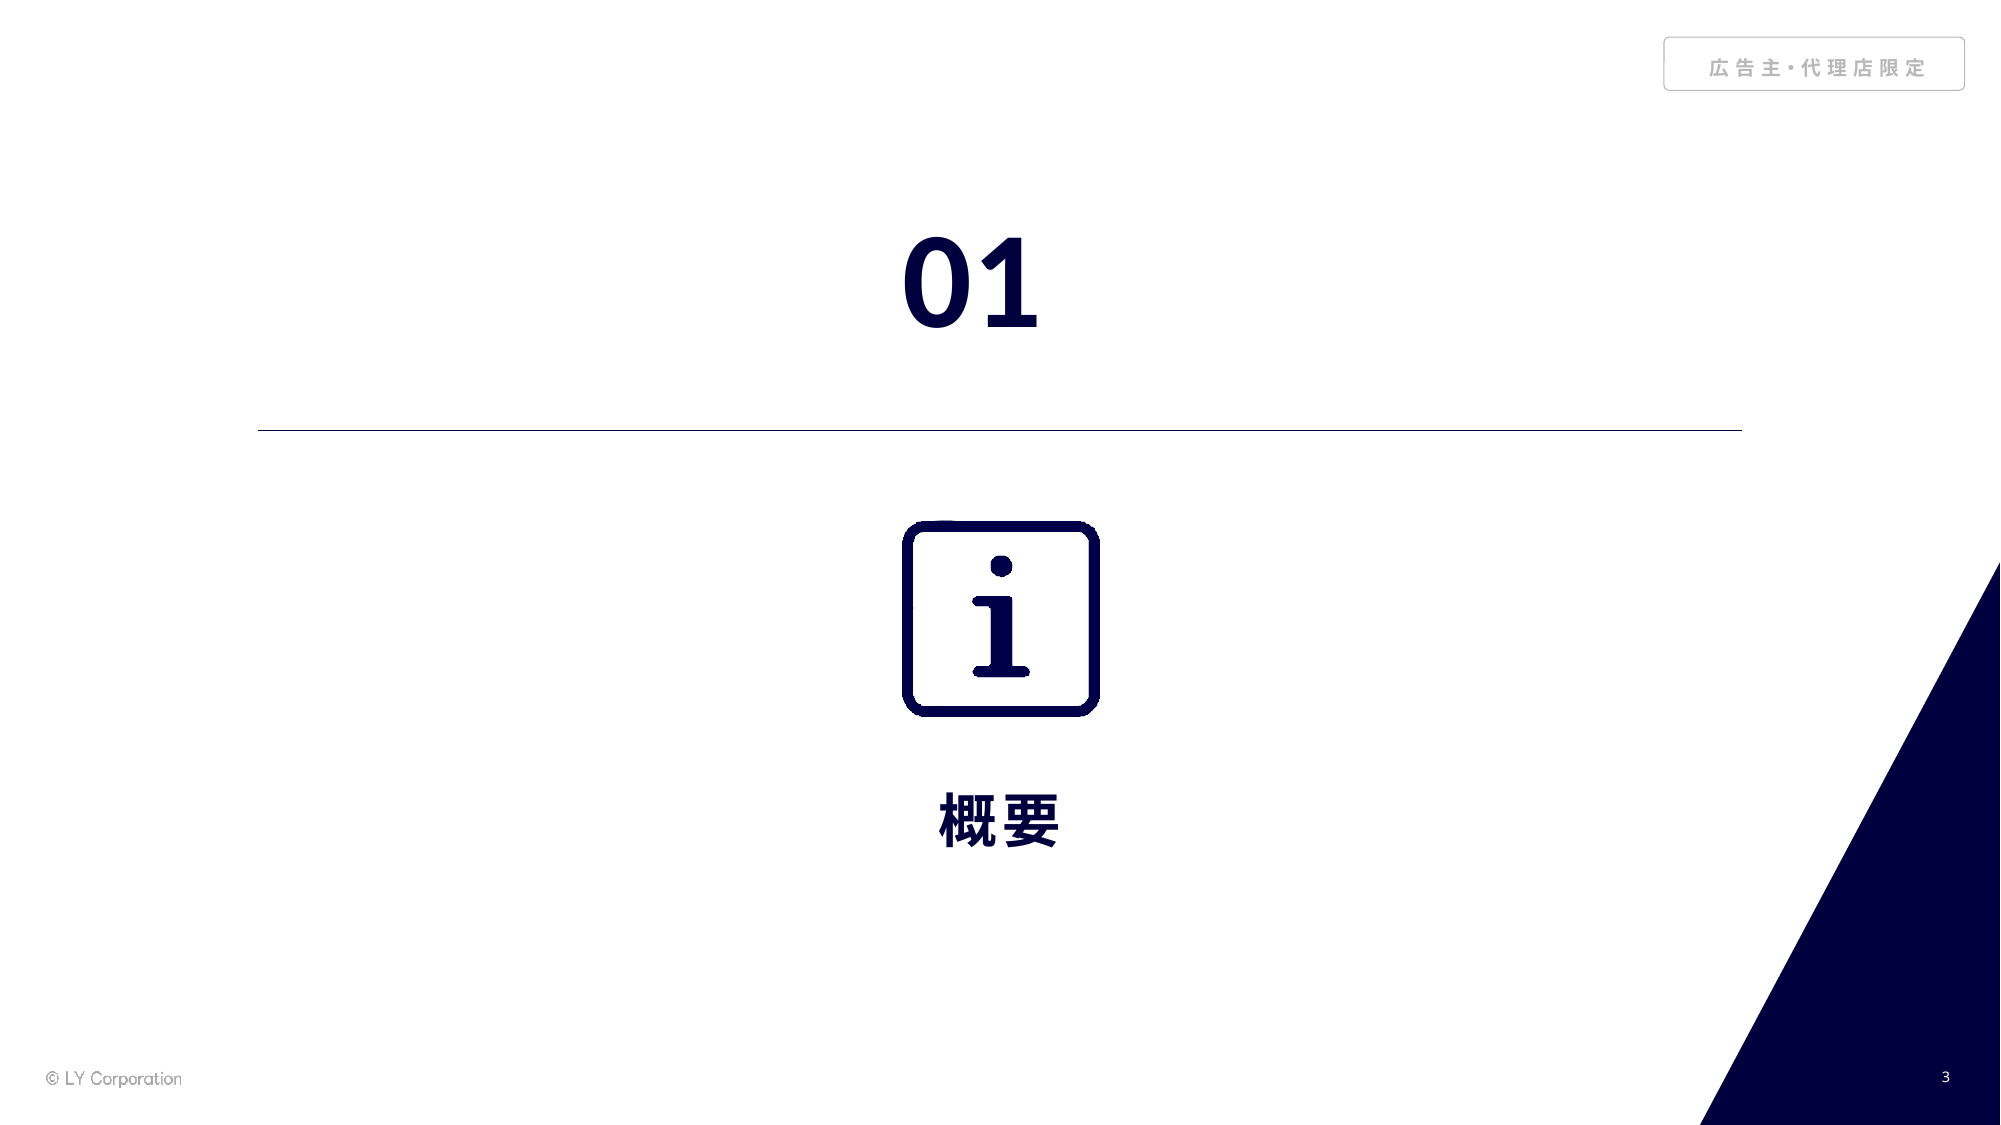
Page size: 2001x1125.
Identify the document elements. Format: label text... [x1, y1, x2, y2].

picture [46, 1071, 181, 1088]
list 概要 [512, 785, 1488, 875]
picture [869, 495, 1131, 736]
list 01 [887, 200, 1113, 375]
